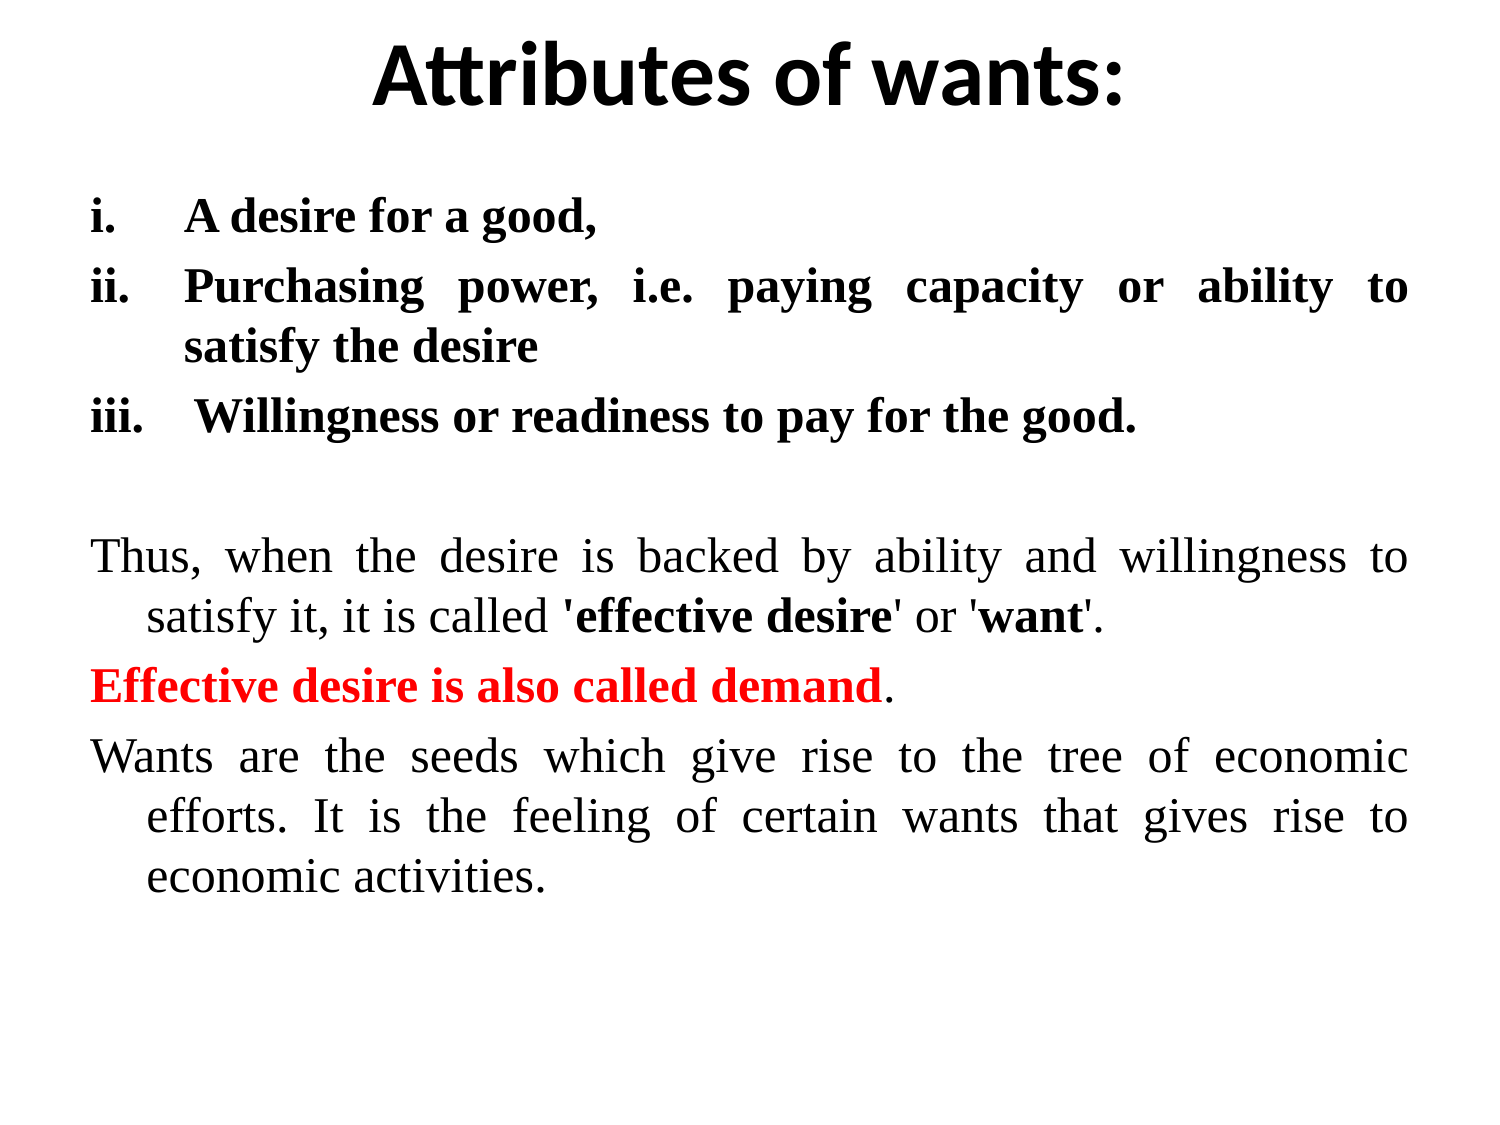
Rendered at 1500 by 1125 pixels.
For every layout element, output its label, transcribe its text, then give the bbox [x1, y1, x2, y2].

list A desire for a good, Purchasing power, i.e. paying capacity or ability to satisfy the desire iii. Willingness or readiness to pay for the good. Thus, when the desire is backed by ability and willingness to satisfy it, it is called 'effective desire' or 'want'. Effective desire is also called demand. Wants are the seeds which give rise to the tree of economic efforts. It is the feeling of certain wants that gives rise to economic activities. [75, 174, 1425, 918]
title Attributes of wants: [75, 0, 1425, 138]
